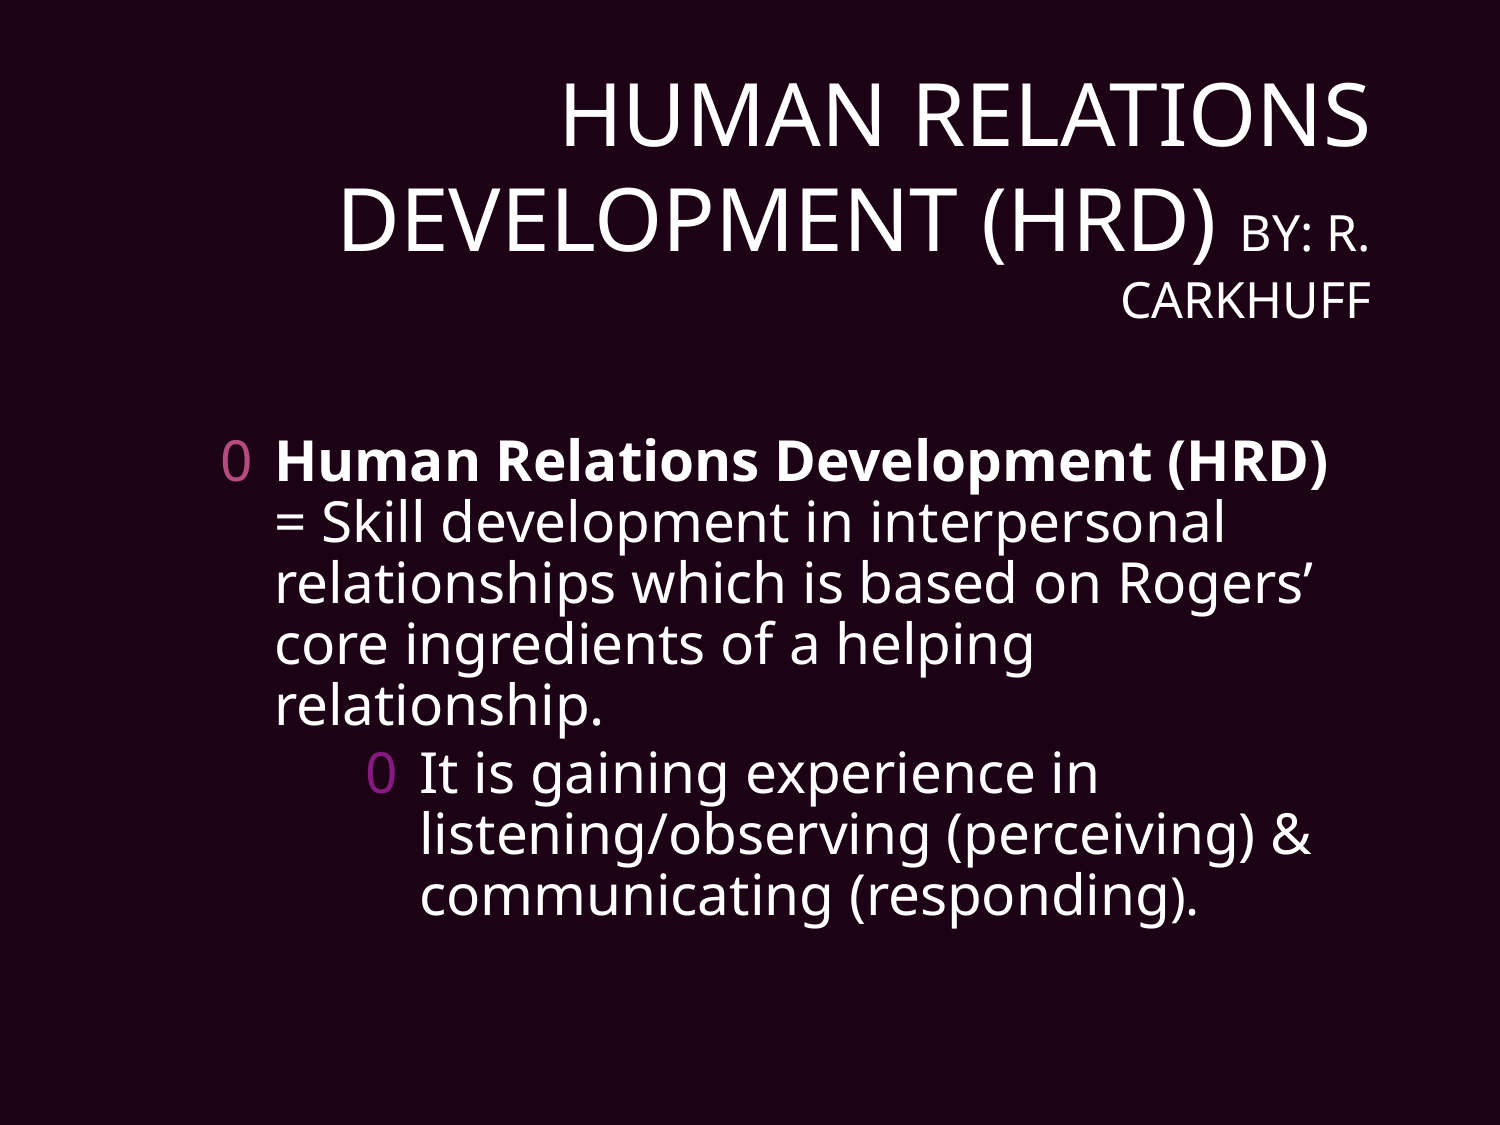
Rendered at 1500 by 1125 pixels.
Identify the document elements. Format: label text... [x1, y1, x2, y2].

list Human Relations Development (HRD) = Skill development in interpersonal relationships which is based on Rogers’ core ingredients of a helping relationship. It is gaining experience in listening/observing (perceiving) & communicating (responding). [186, 425, 1387, 938]
title Human Relations Development (HRD) By: R. Carkhuff [111, 99, 1387, 288]
